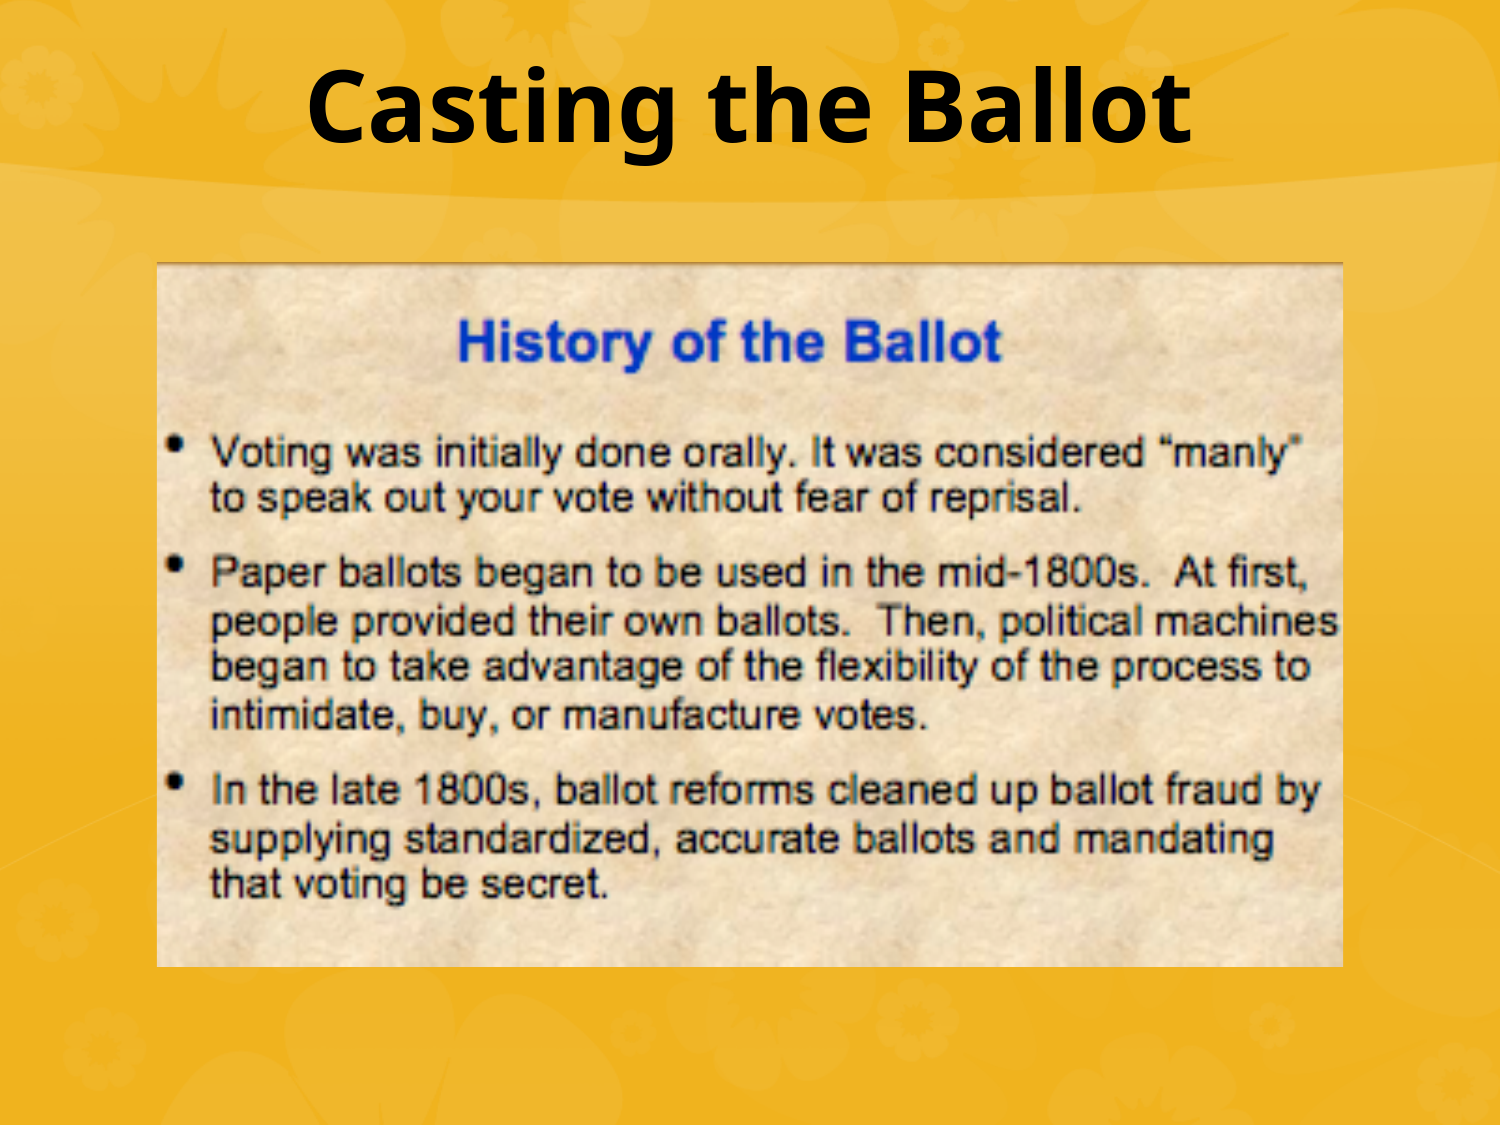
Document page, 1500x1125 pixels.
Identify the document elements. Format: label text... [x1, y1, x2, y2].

picture [0, 0, 1500, 1125]
title Casting the Ballot [127, 14, 1372, 203]
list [156, 262, 1344, 967]
